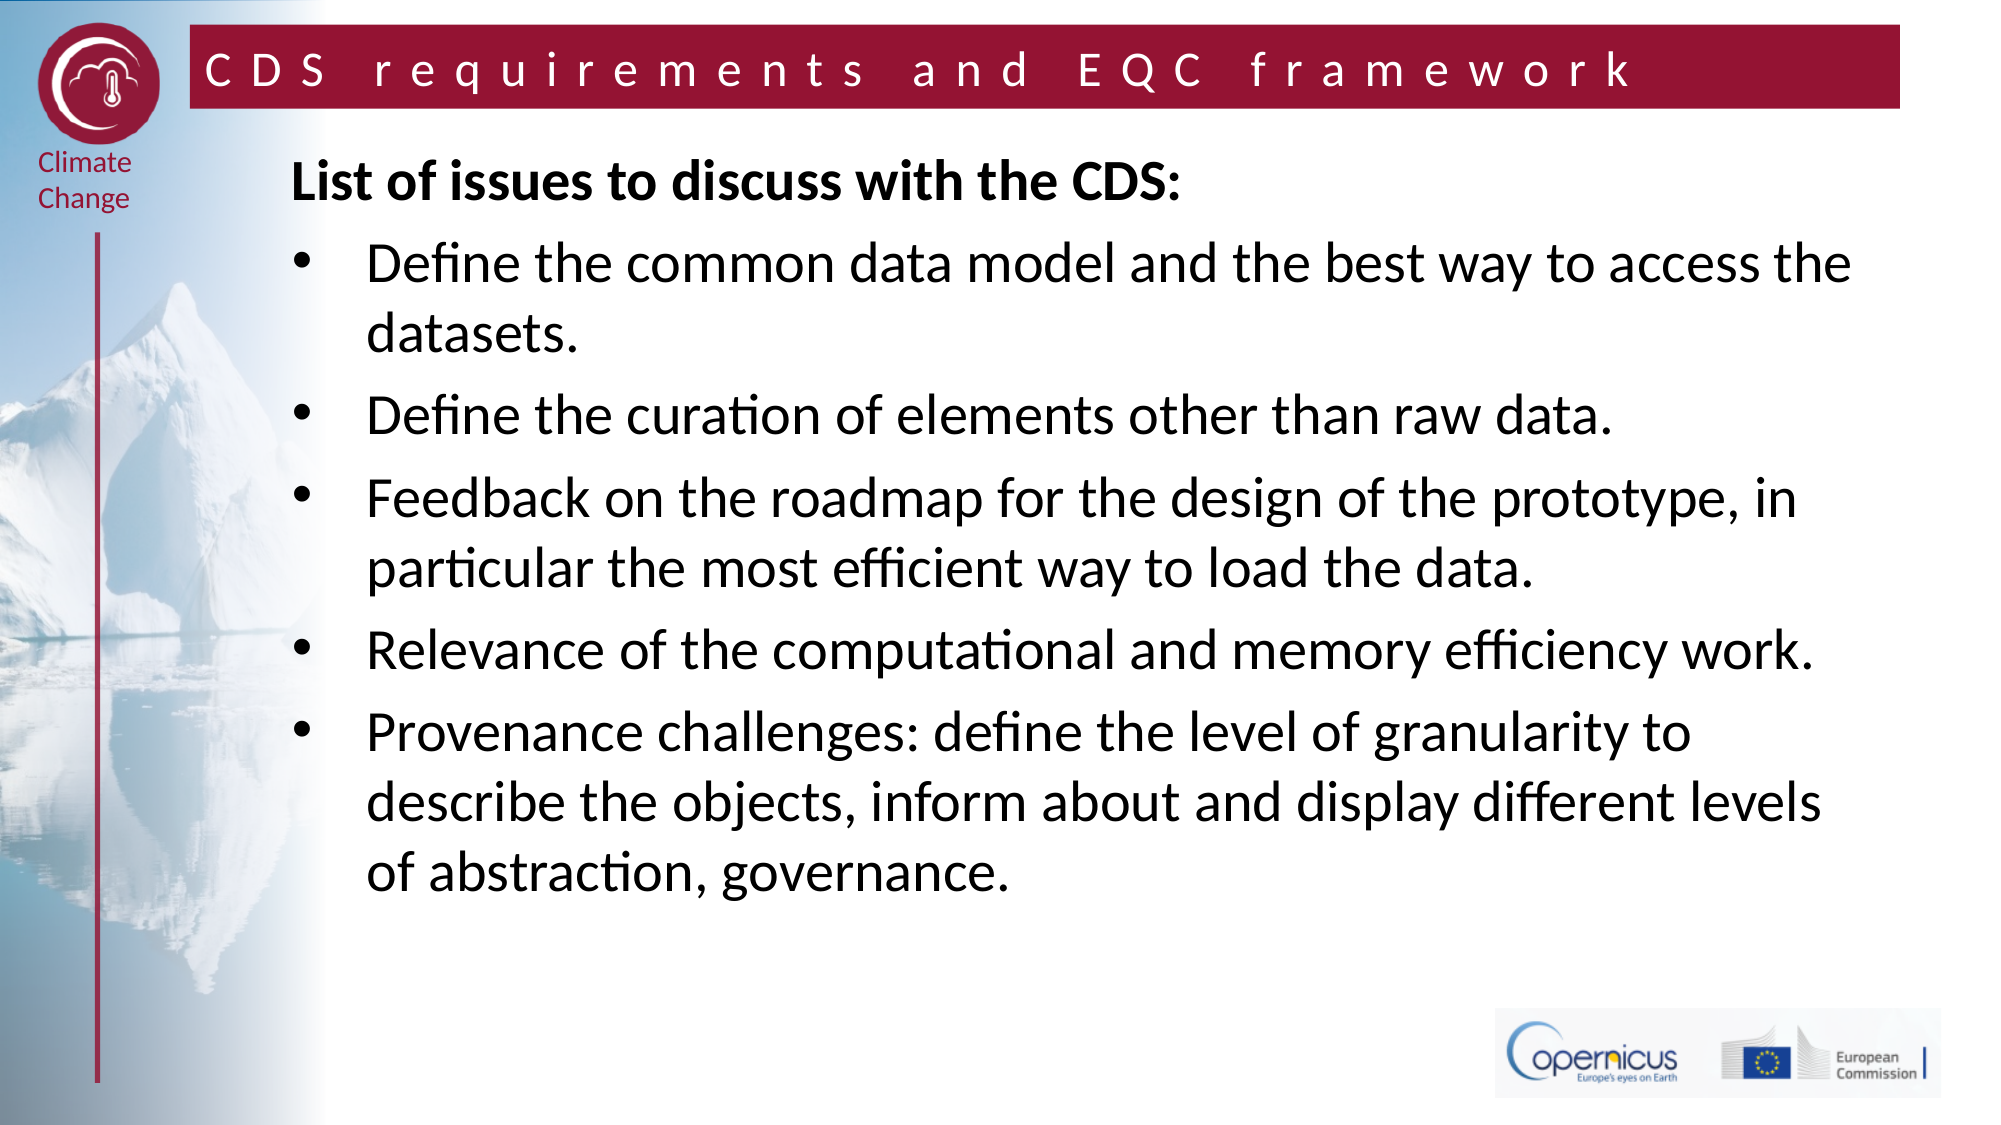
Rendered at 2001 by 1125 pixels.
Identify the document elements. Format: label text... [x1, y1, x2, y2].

picture [1495, 1008, 1942, 1098]
picture [25, 4, 171, 155]
title CDS requirements and EQC framework [189, 24, 1900, 109]
list List of issues to discuss with the CDS: Define the common data model and the best way to access the datasets. Define the curation of elements other than raw data. Feedback on the roadmap for the design of the prototype, in particular the most efficient way to load the data. Relevance of the computational and memory efficiency work. Provenance challenges: define the level of granularity to describe the objects, inform about and display different levels of abstraction, governance. [276, 134, 1874, 1061]
